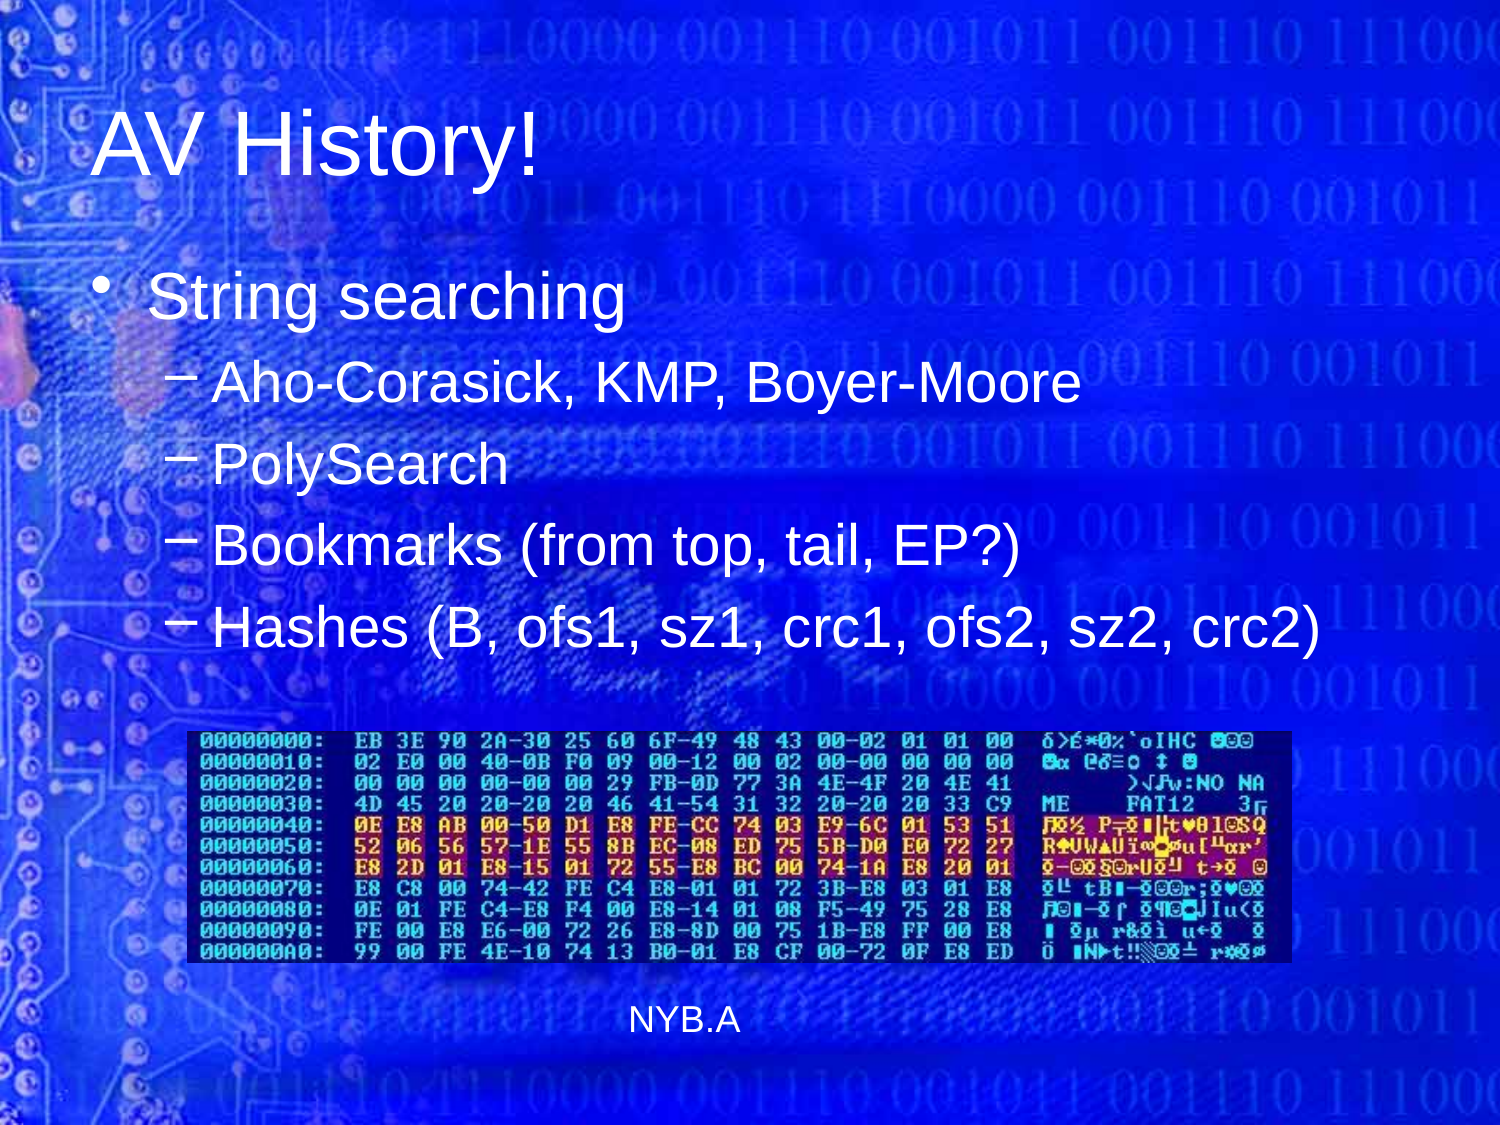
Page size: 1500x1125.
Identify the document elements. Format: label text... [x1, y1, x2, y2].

text_box NYB.A [613, 987, 756, 1048]
picture [0, 0, 1500, 1125]
title AV History! [74, 44, 1426, 233]
list String searching Aho-Corasick, KMP, Boyer-Moore PolySearch Bookmarks (from top, tail, EP?) Hashes (B, ofs1, sz1, crc1, ofs2, sz2, crc2) [74, 244, 1426, 988]
